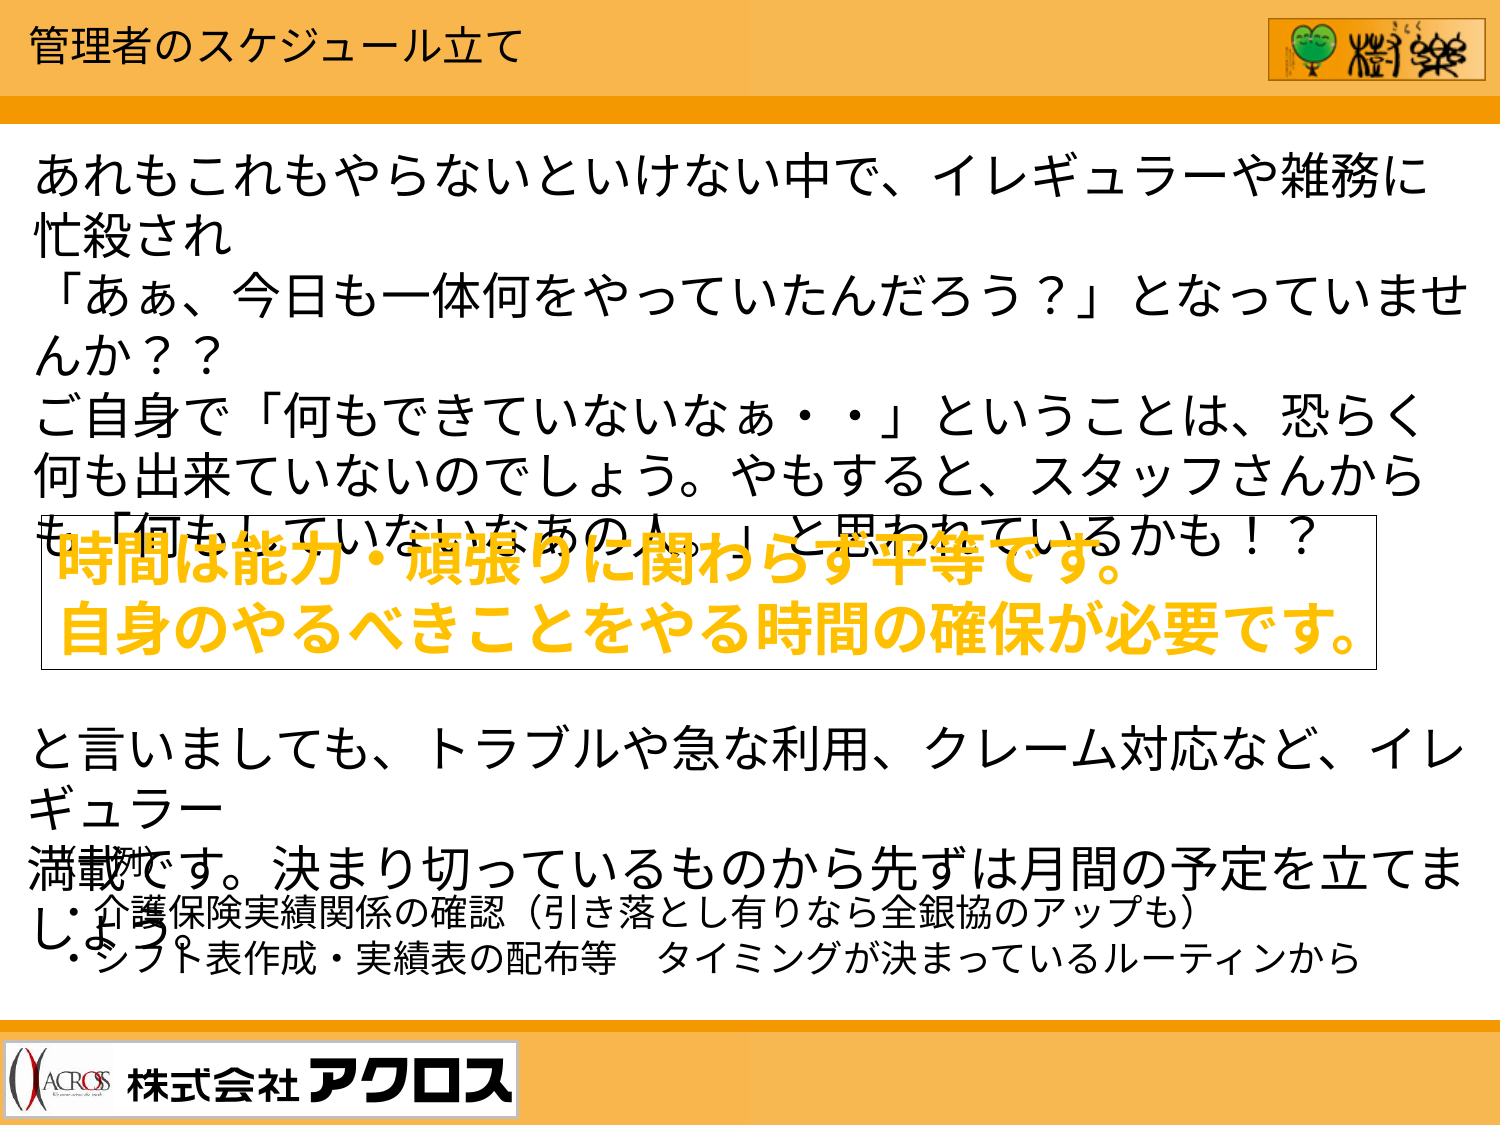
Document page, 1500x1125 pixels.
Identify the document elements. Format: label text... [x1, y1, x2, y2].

text_box 時間は能力・頑張りに関わらず平等です。 自身のやるべきことをやる時間の確保が必要です。 [41, 515, 1377, 670]
text_box あれもこれもやらないといけない中で、イレギュラーや雑務に忙殺され 「あぁ、今日も一体何をやっていたんだろう？」となっていませんか？？ ご自身で「何もできていないなぁ・・」ということは、恐らく何も出来ていないのでしょう。やもすると、スタッフさんからも「何もしていないなあの人。」と思われているかも！？ [17, 137, 1489, 632]
picture [0, 1020, 1500, 1125]
text_box 管理者のスケジュール立て [13, 12, 550, 78]
text_box と言いましても、トラブルや急な利用、クレーム対応など、イレギュラー 満載です。決まり切っているものから先ずは月間の予定を立てましょう。 [11, 709, 1500, 965]
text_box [29, 833, 1448, 988]
picture [0, 0, 1500, 124]
